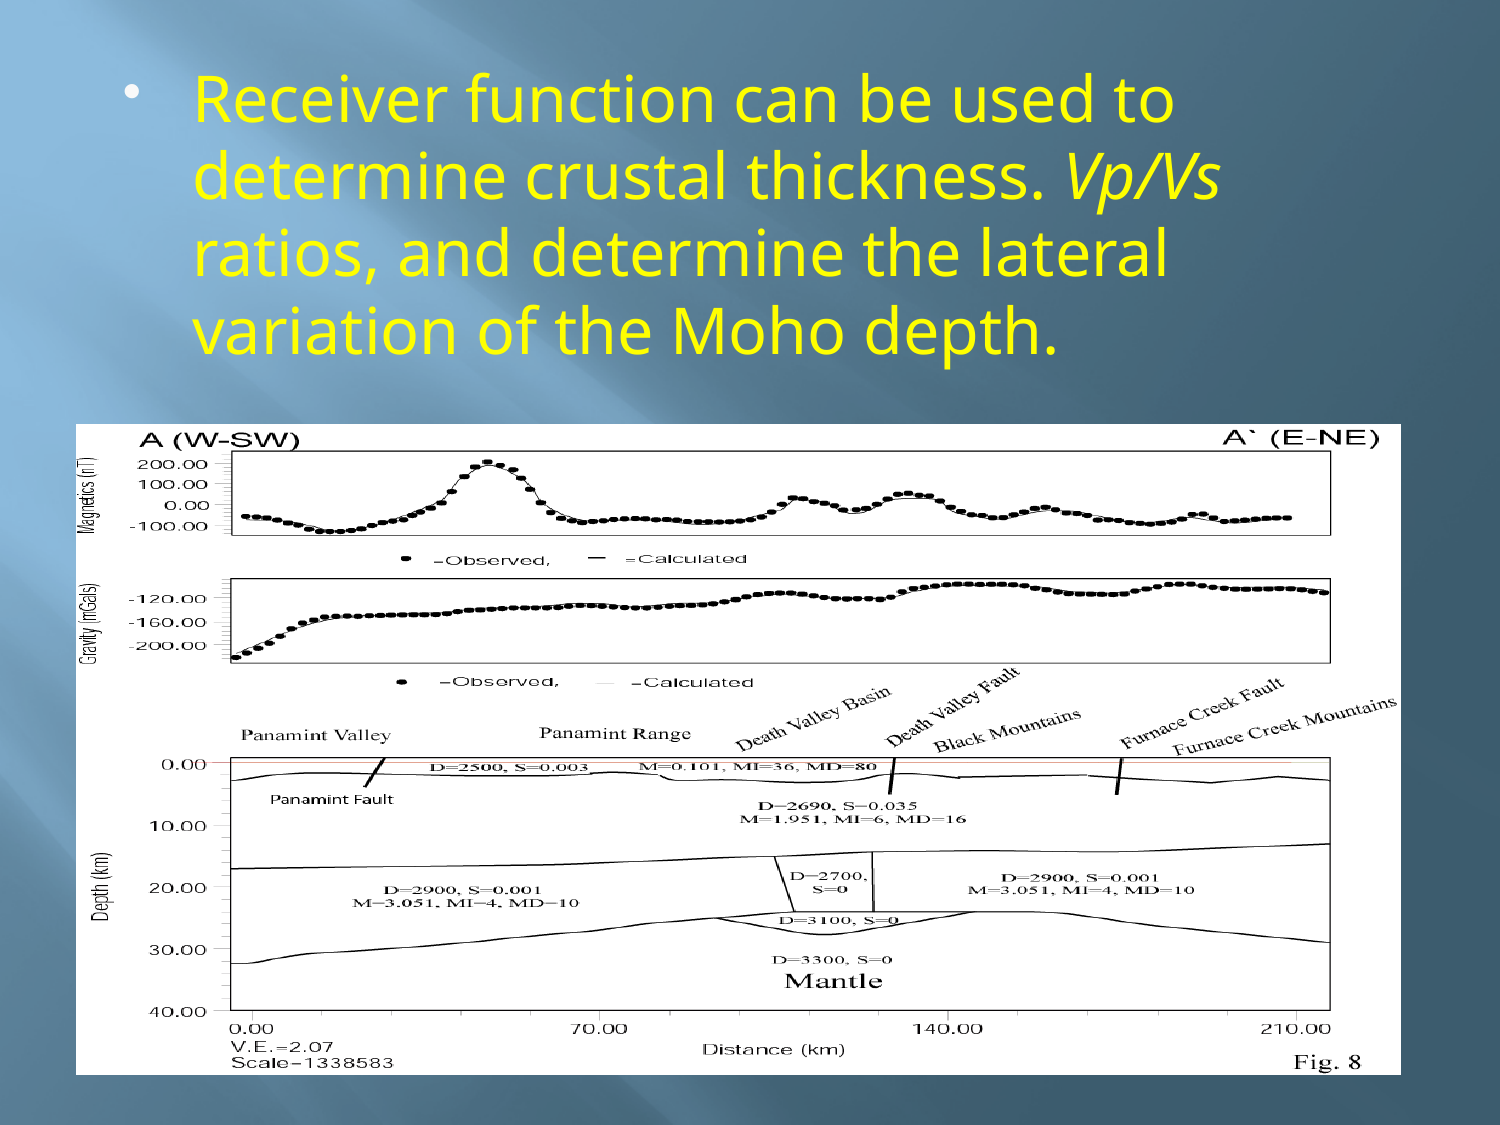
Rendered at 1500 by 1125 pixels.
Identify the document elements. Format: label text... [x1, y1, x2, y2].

list Receiver function can be used to determine crustal thickness. Vp/Vs ratios, and determine the lateral variation of the Moho depth. [87, 50, 1438, 449]
picture [76, 424, 1402, 1075]
